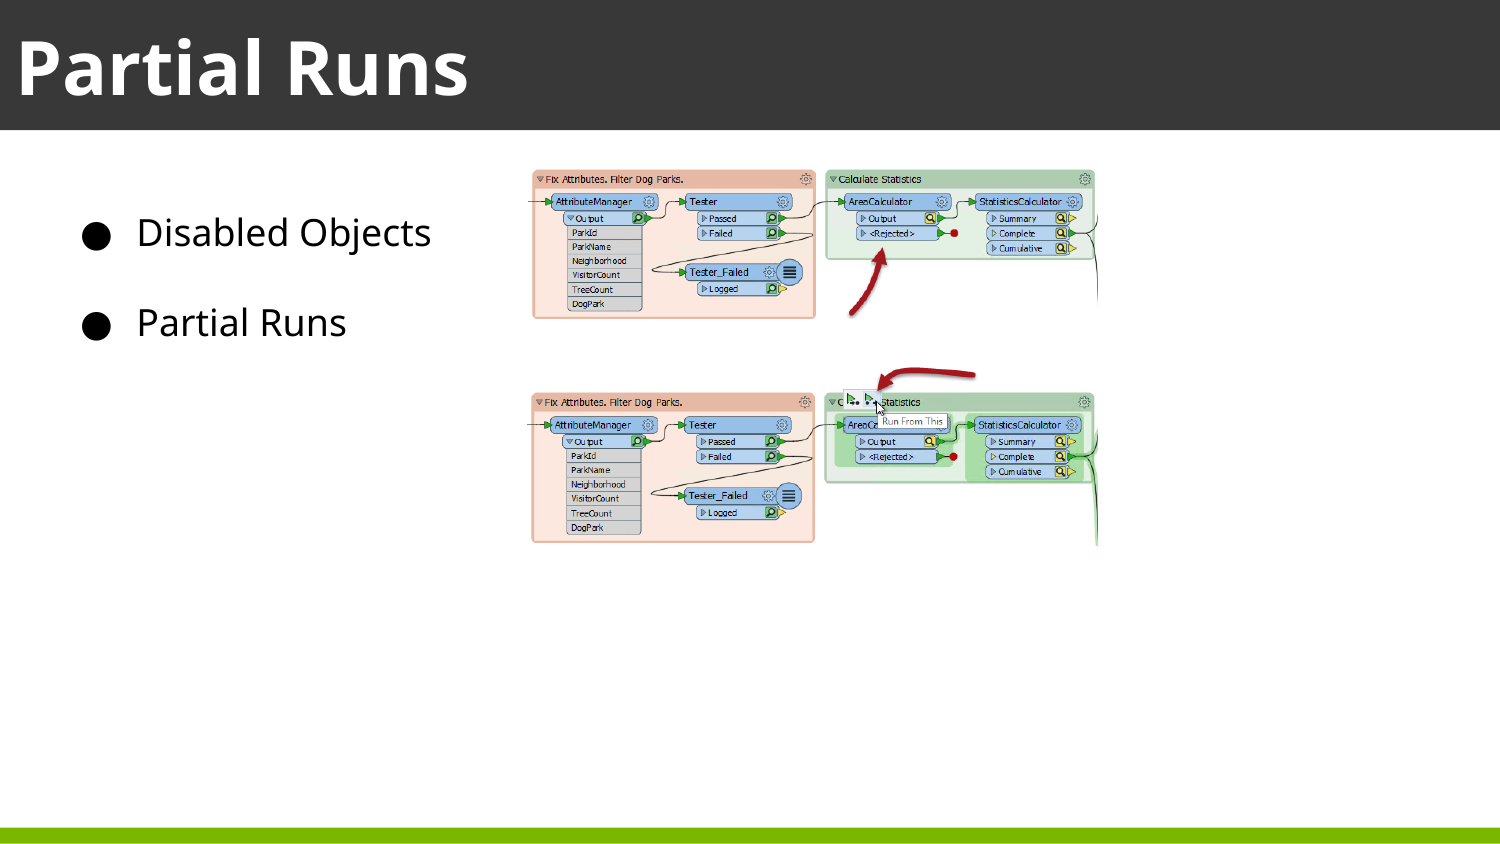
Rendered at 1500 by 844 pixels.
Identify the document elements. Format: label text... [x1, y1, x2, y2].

picture [527, 366, 1098, 546]
picture [528, 168, 1098, 320]
text_box Disabled Objects Partial Runs [46, 194, 523, 312]
text_box Partial Runs [0, 0, 1500, 131]
